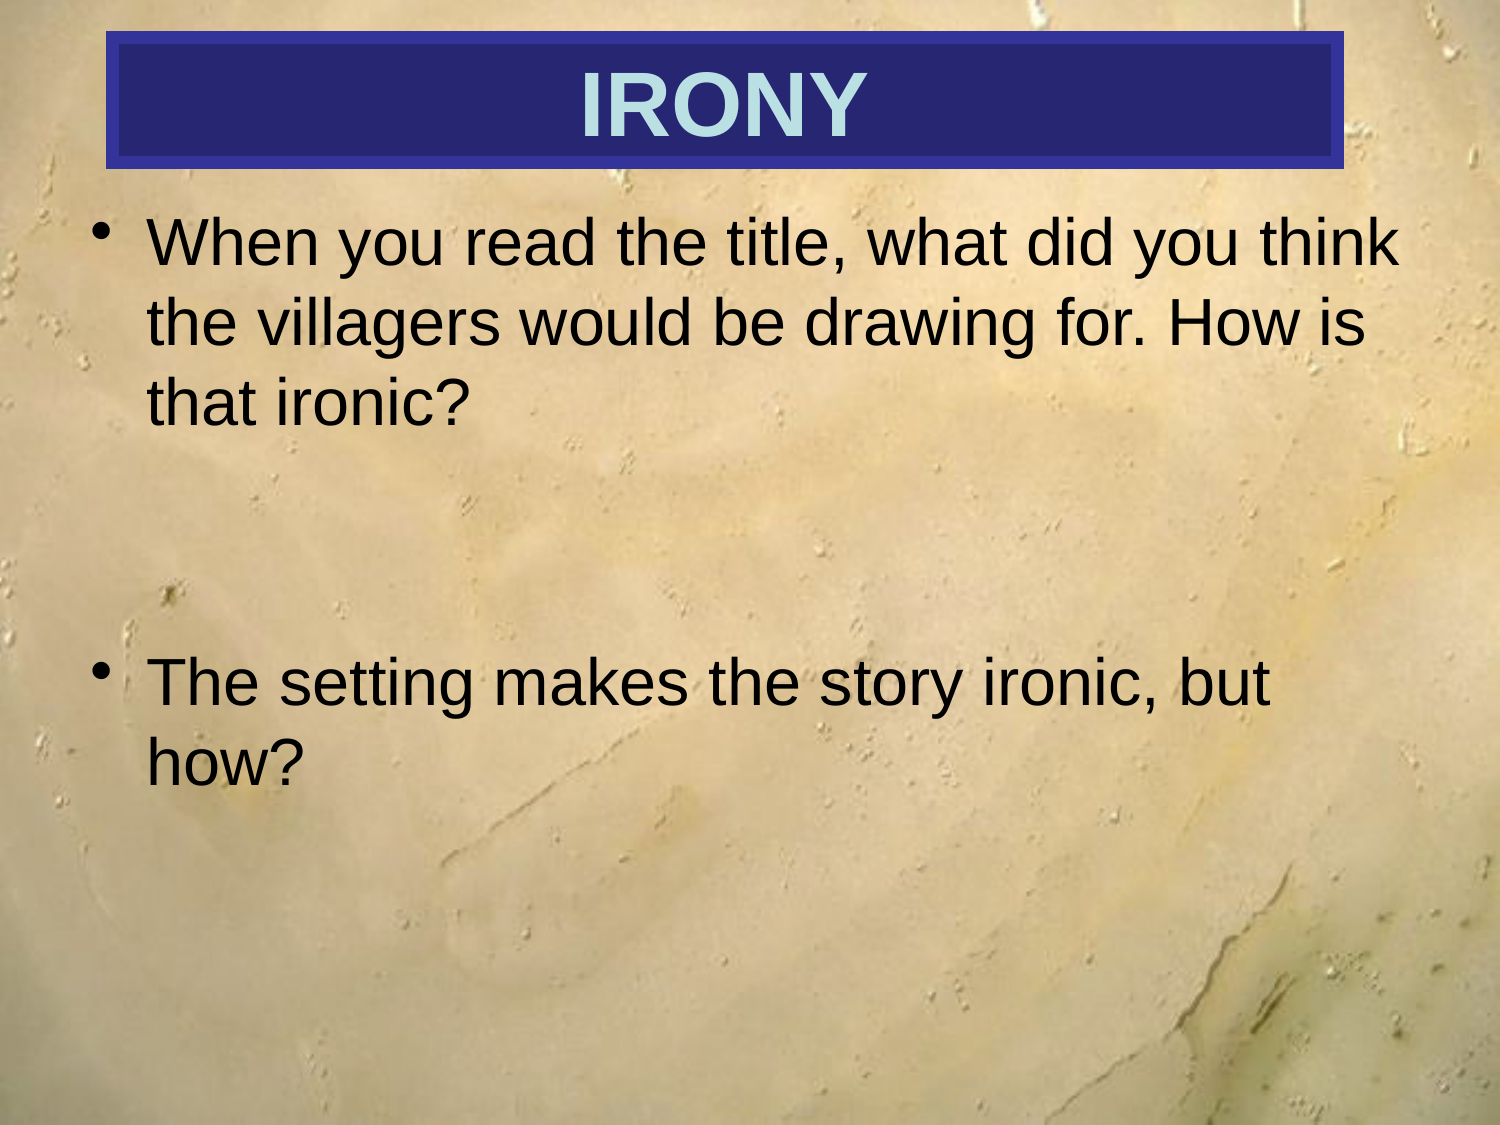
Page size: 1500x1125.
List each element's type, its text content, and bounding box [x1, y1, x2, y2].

picture [0, 0, 1500, 1125]
title Irony [112, 37, 1338, 163]
list When you read the title, what did you think the villagers would be drawing for. How is that ironic? The setting makes the story ironic, but how? [74, 191, 1426, 934]
